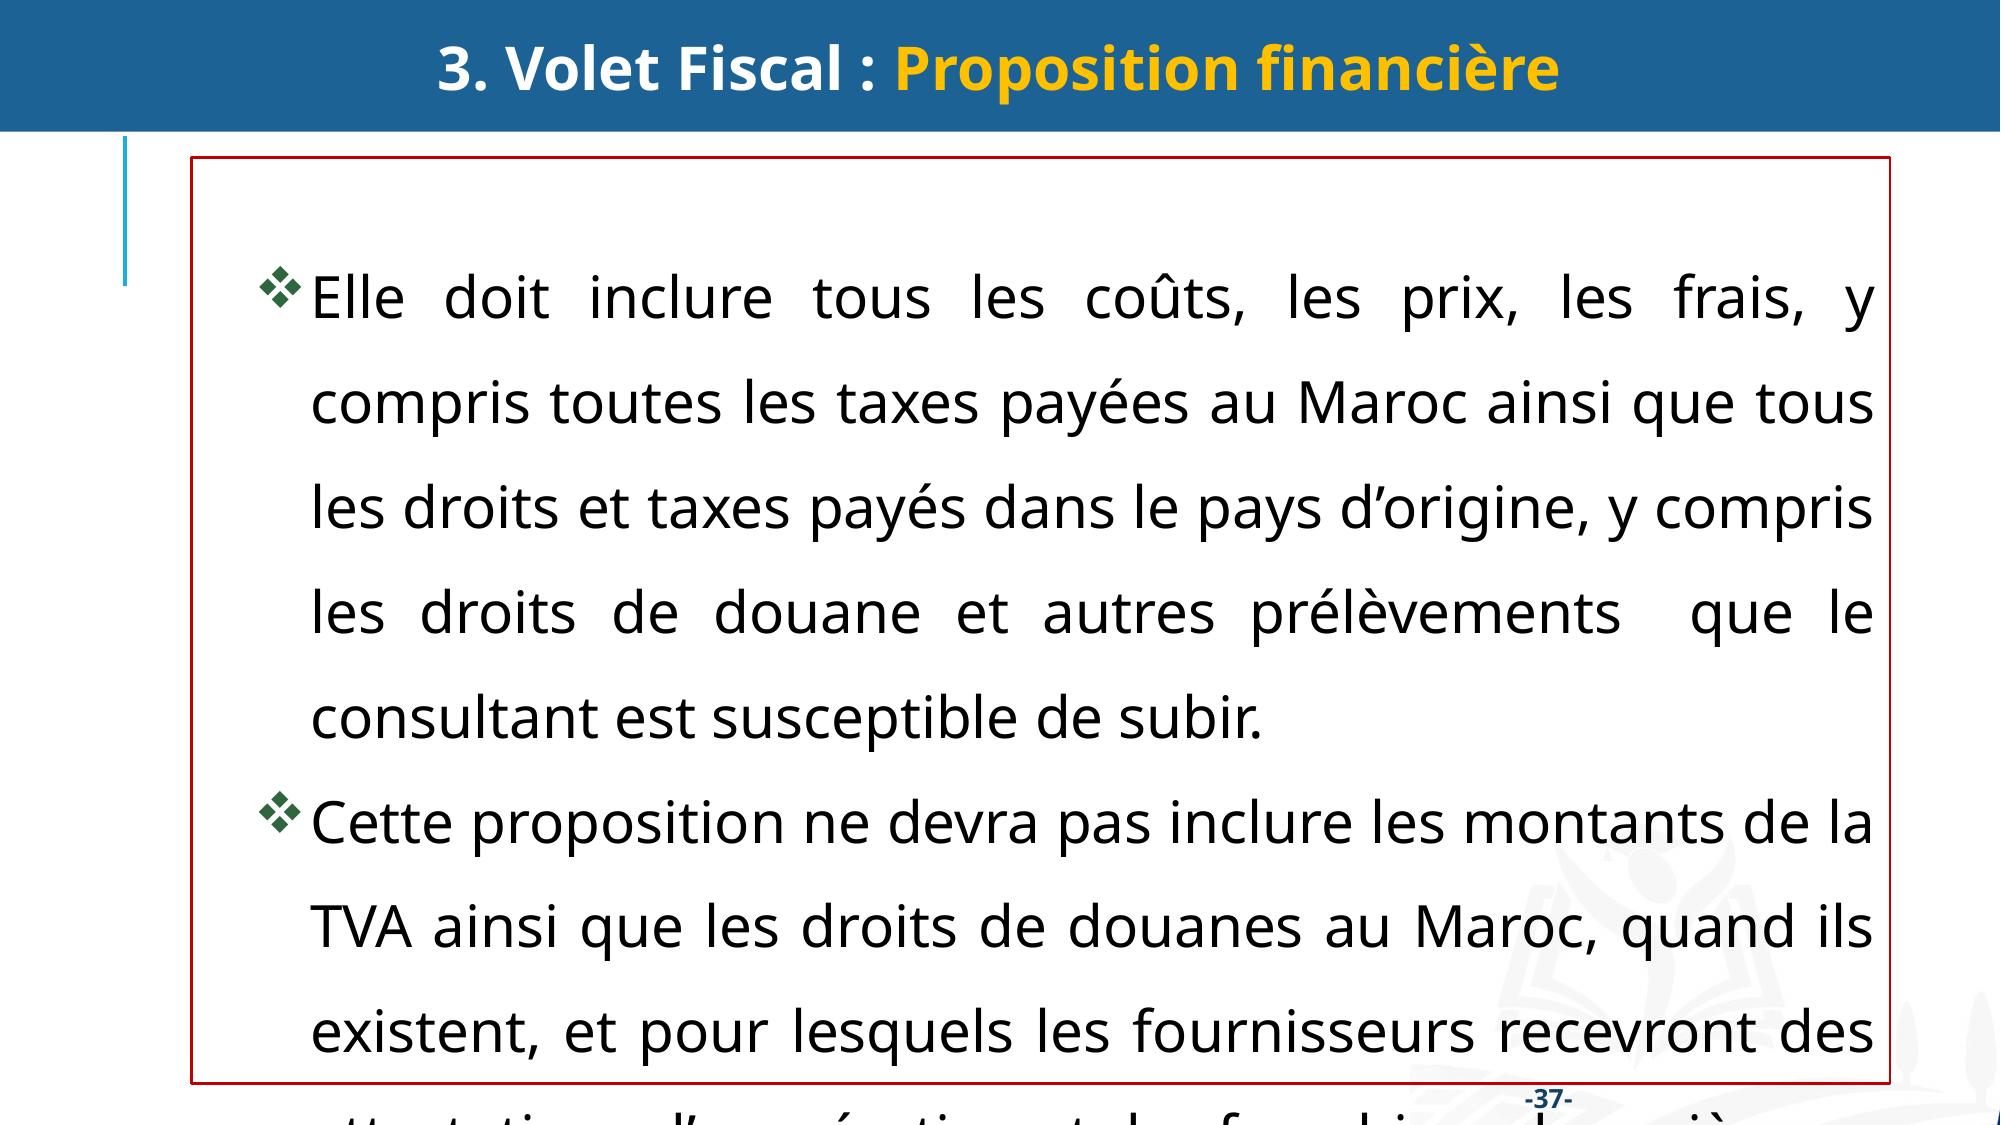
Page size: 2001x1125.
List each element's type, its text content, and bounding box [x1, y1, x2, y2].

text_box 3. Volet Fiscal : Proposition financière [0, 0, 2000, 133]
picture [1409, 759, 2000, 1125]
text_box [190, 157, 1891, 1085]
